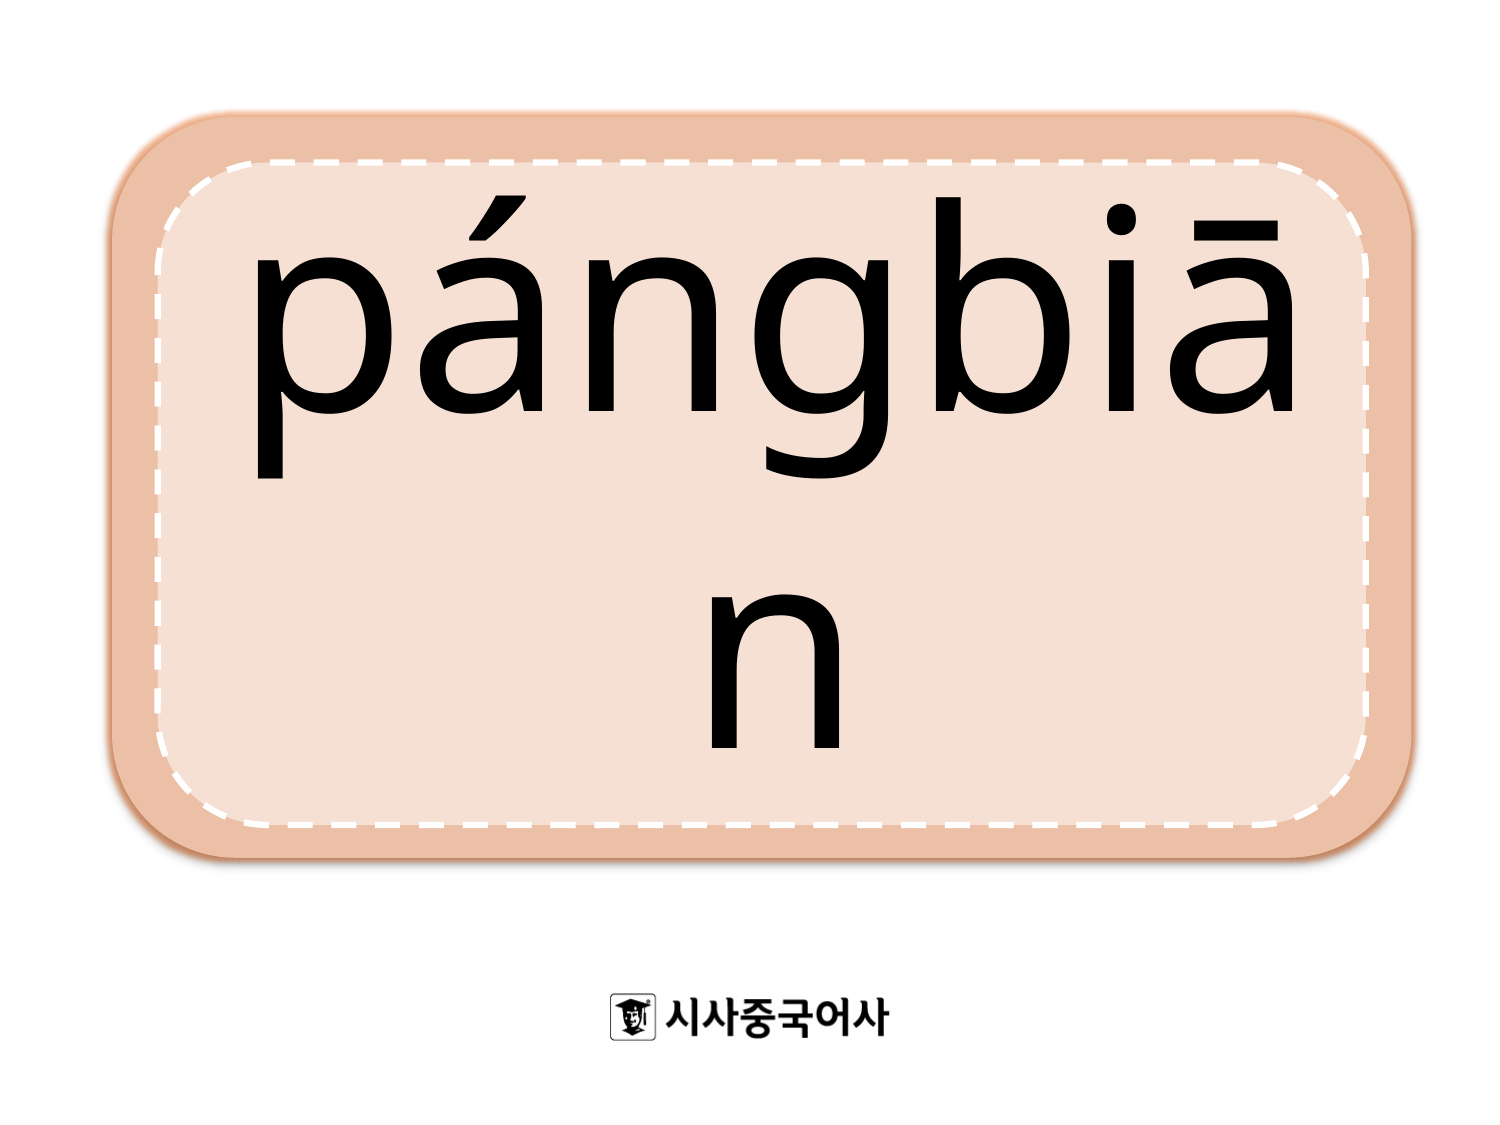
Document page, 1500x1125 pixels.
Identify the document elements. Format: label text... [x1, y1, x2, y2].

text_box pángbiān [171, 136, 1380, 799]
picture [602, 987, 898, 1047]
